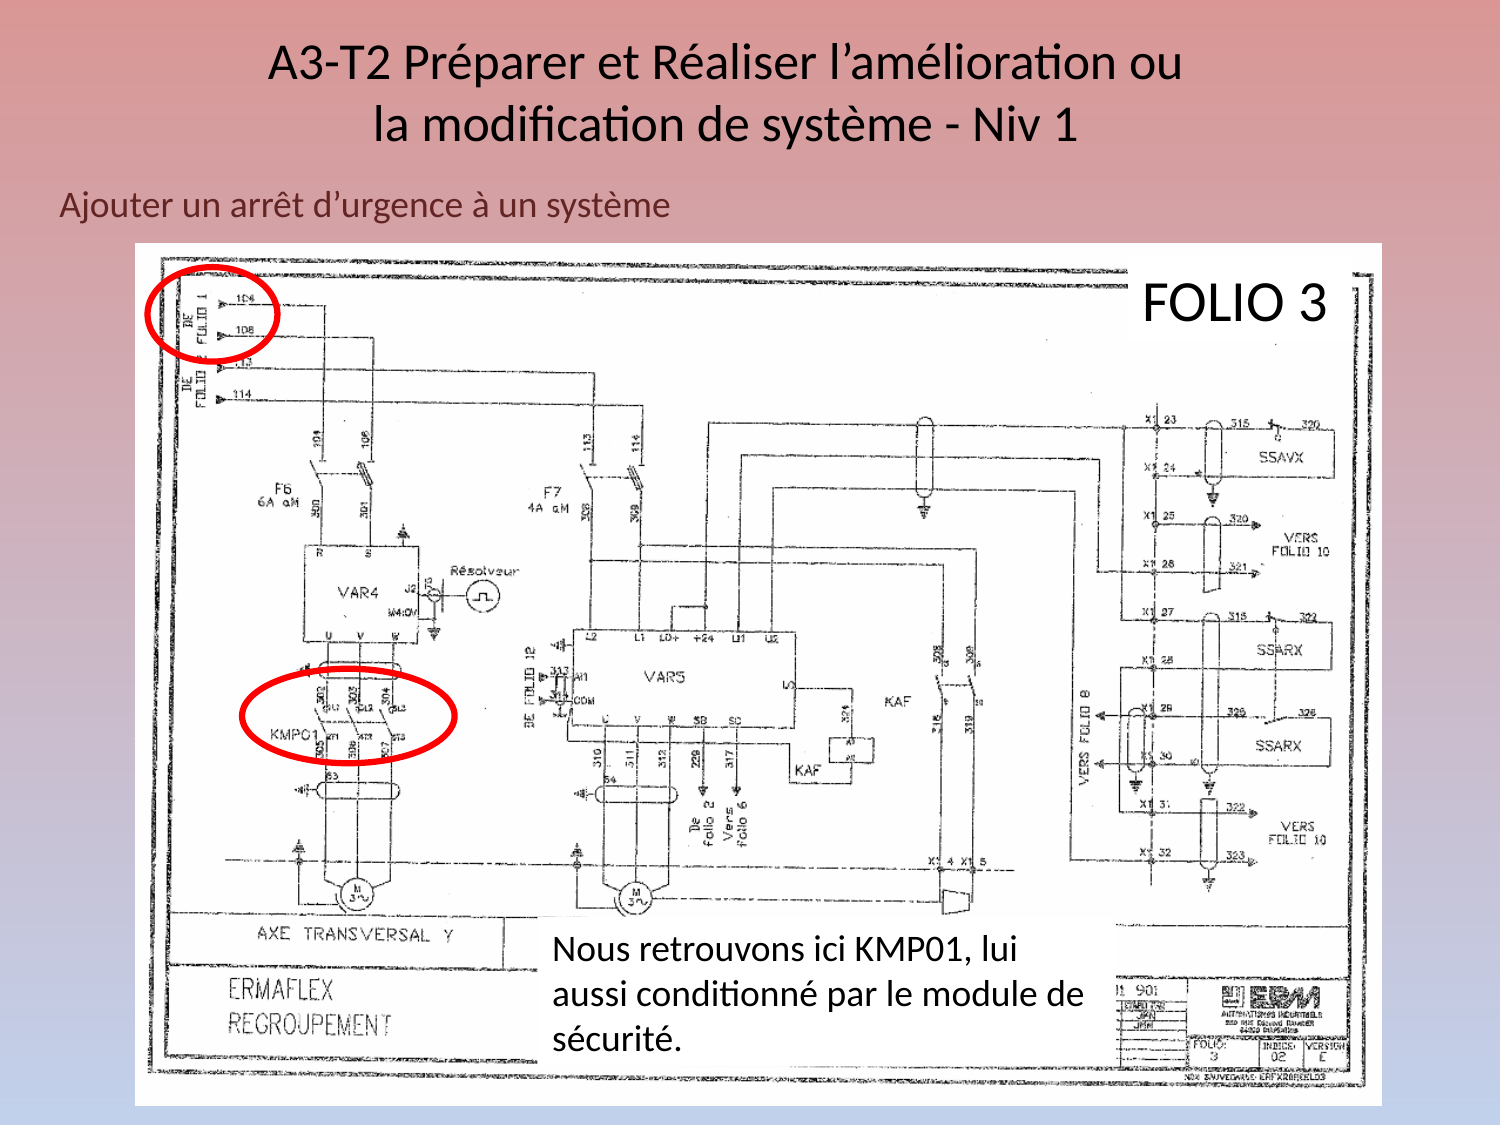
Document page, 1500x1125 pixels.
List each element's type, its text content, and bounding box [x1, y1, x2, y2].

text_box A3-T2 Préparer et Réaliser l’amélioration ou la modification de système - Niv 1 [242, 19, 1211, 161]
picture [135, 243, 1382, 1106]
text_box Ajouter un arrêt d’urgence à un système [44, 172, 687, 233]
